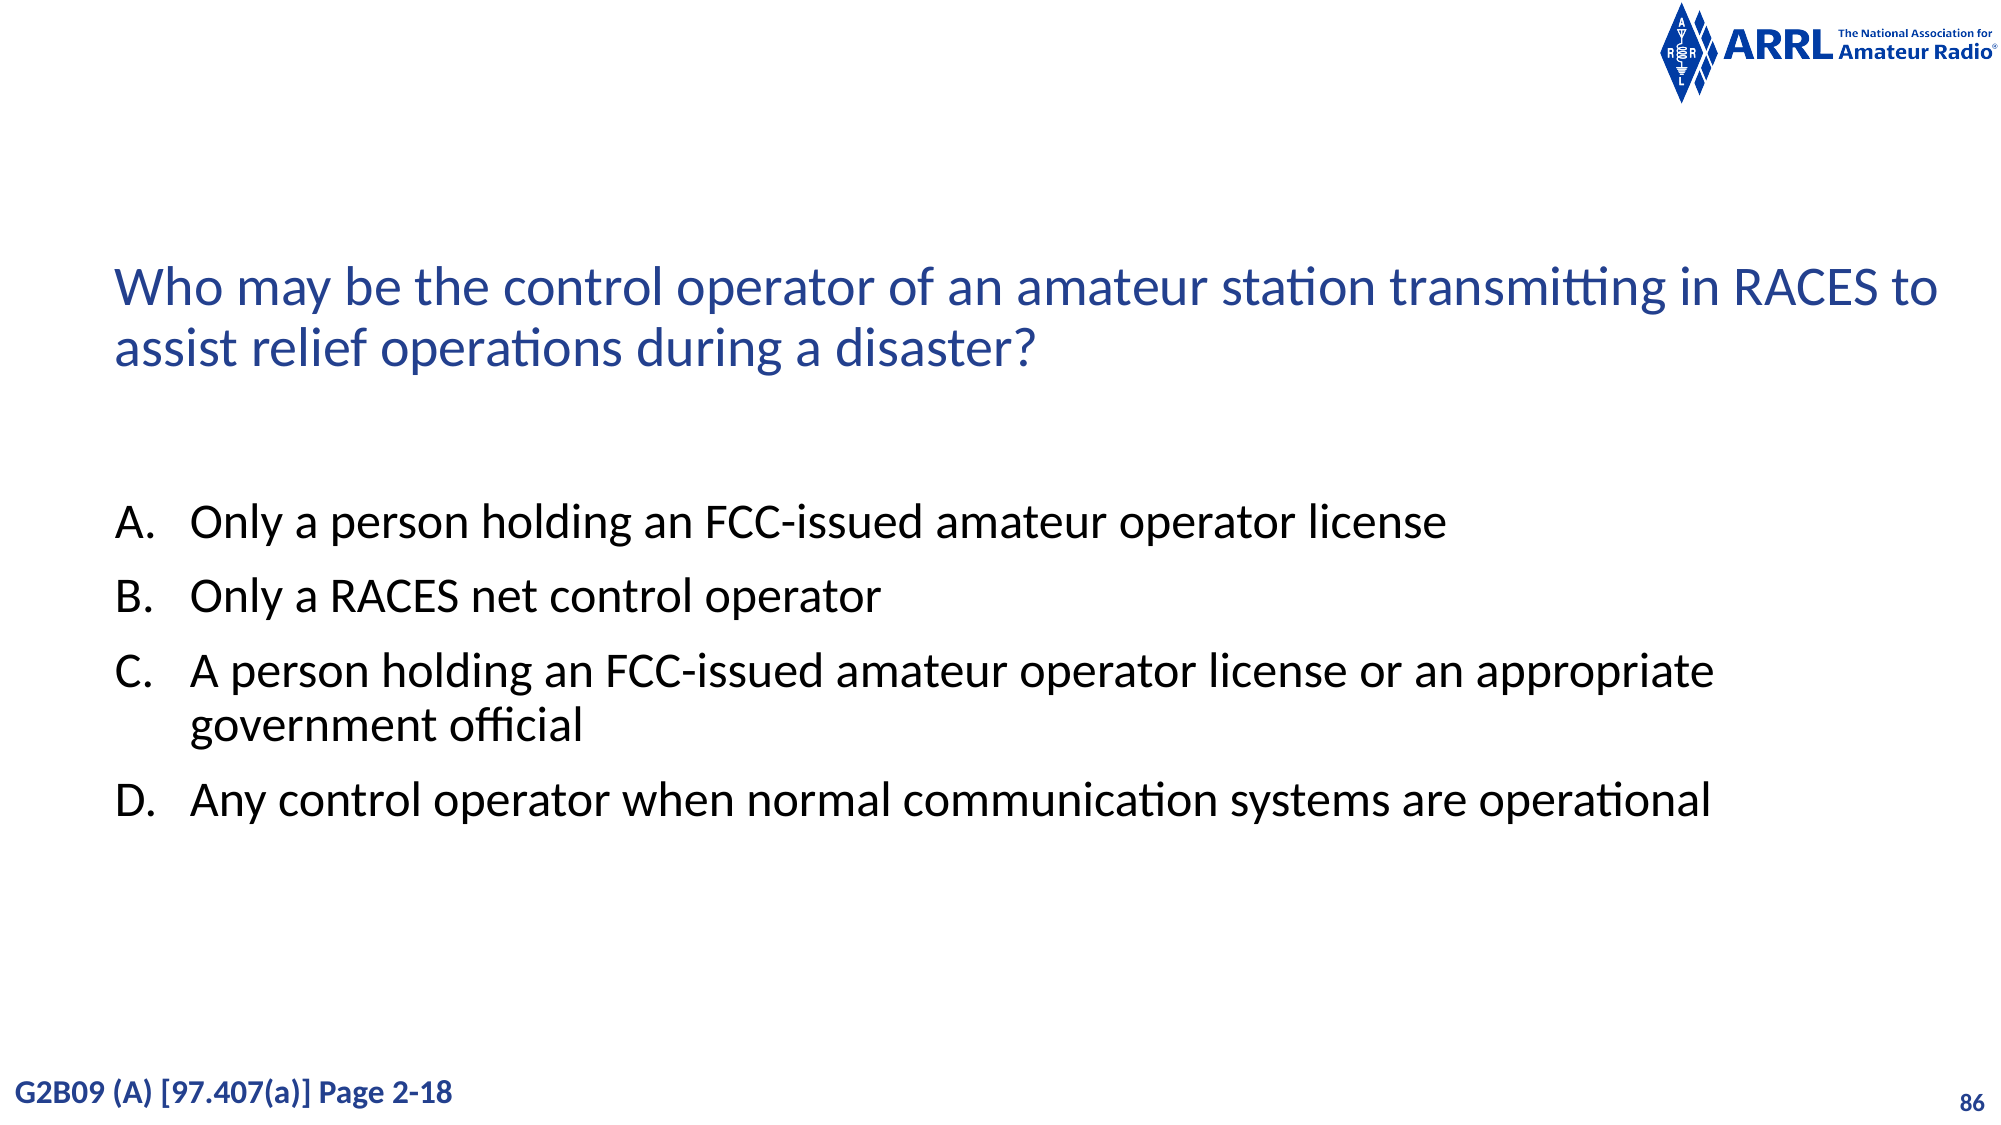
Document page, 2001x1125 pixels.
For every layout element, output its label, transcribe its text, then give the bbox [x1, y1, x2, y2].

title Who may be the control operator of an amateur station transmitting in RACES to assist relief operations during a disaster? [99, 249, 1963, 388]
text_box G2B09 (A) [97.407(a)] Page 2-18 [0, 1062, 1313, 1118]
picture [1658, 0, 1999, 106]
text_box 86 [1899, 1079, 2000, 1125]
list Only a person holding an FCC-issued amateur operator license Only a RACES net control operator A person holding an FCC-issued amateur operator license or an appropriate government official Any control operator when normal communication systems are operational [99, 487, 1900, 1005]
